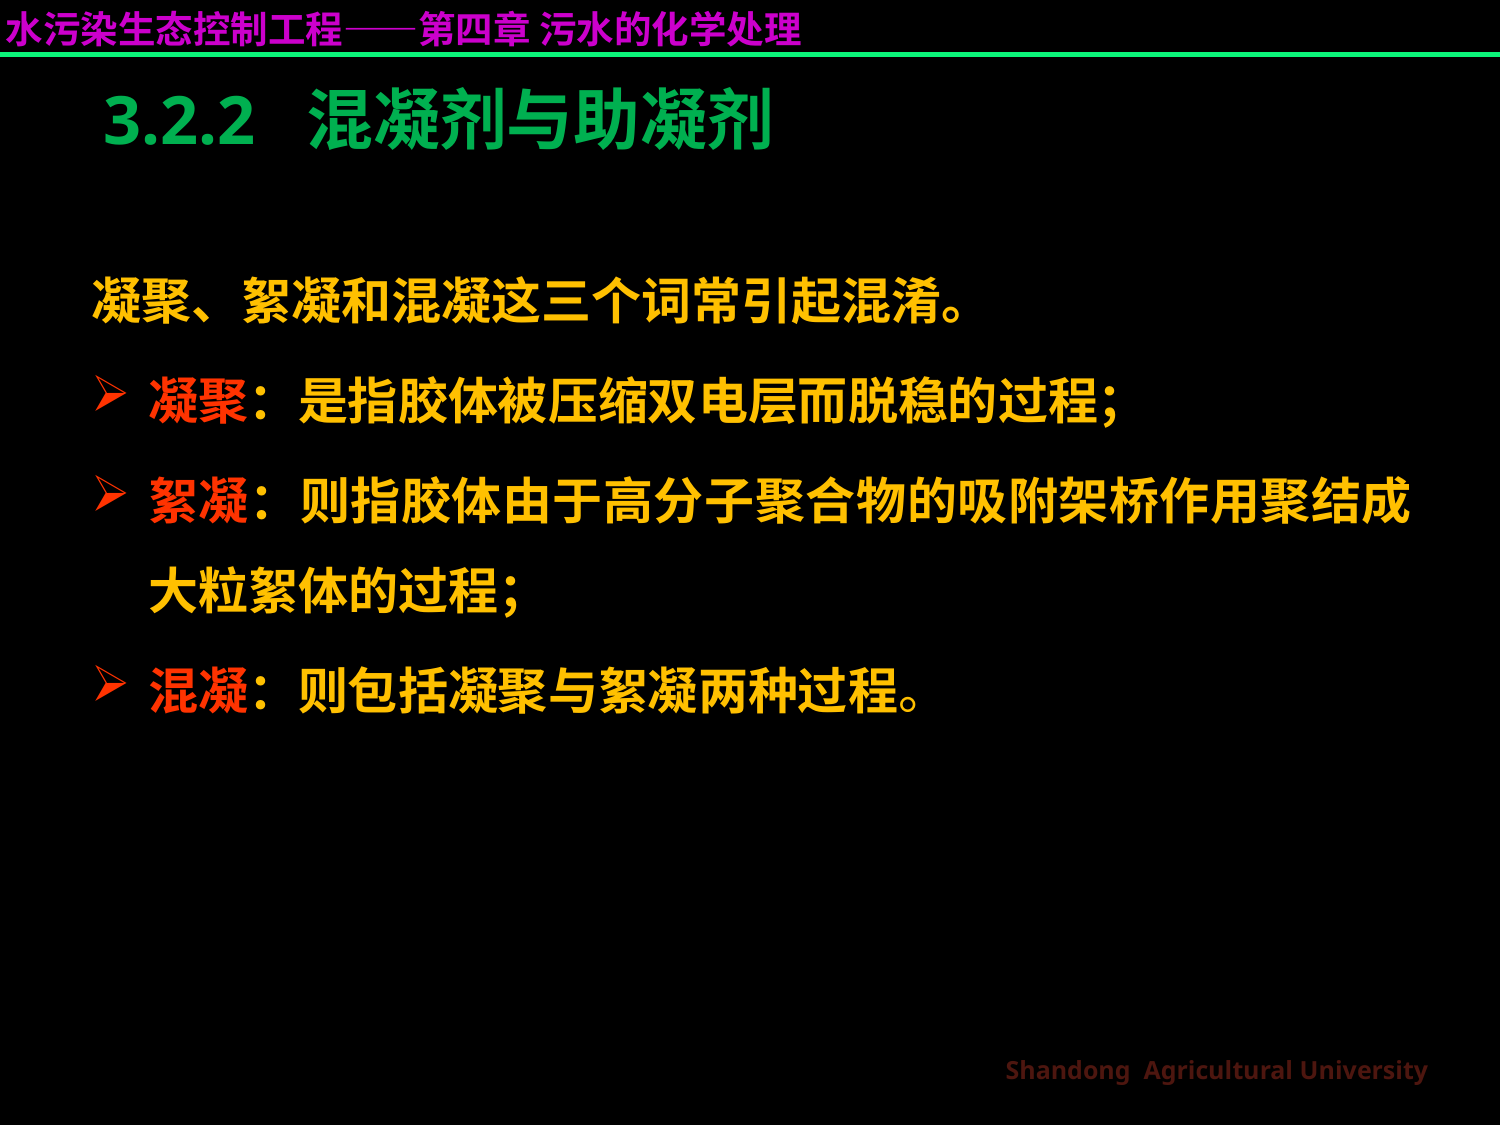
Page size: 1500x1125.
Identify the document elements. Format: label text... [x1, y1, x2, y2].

title 3.2.2 混凝剂与助凝剂 [88, 54, 975, 181]
list 凝聚、絮凝和混凝这三个词常引起混淆。 凝聚：是指胶体被压缩双电层而脱稳的过程； 絮凝：则指胶体由于高分子聚合物的吸附架桥作用聚结成大粒絮体的过程； 混凝：则包括凝聚与絮凝两种过程。 [76, 231, 1427, 963]
